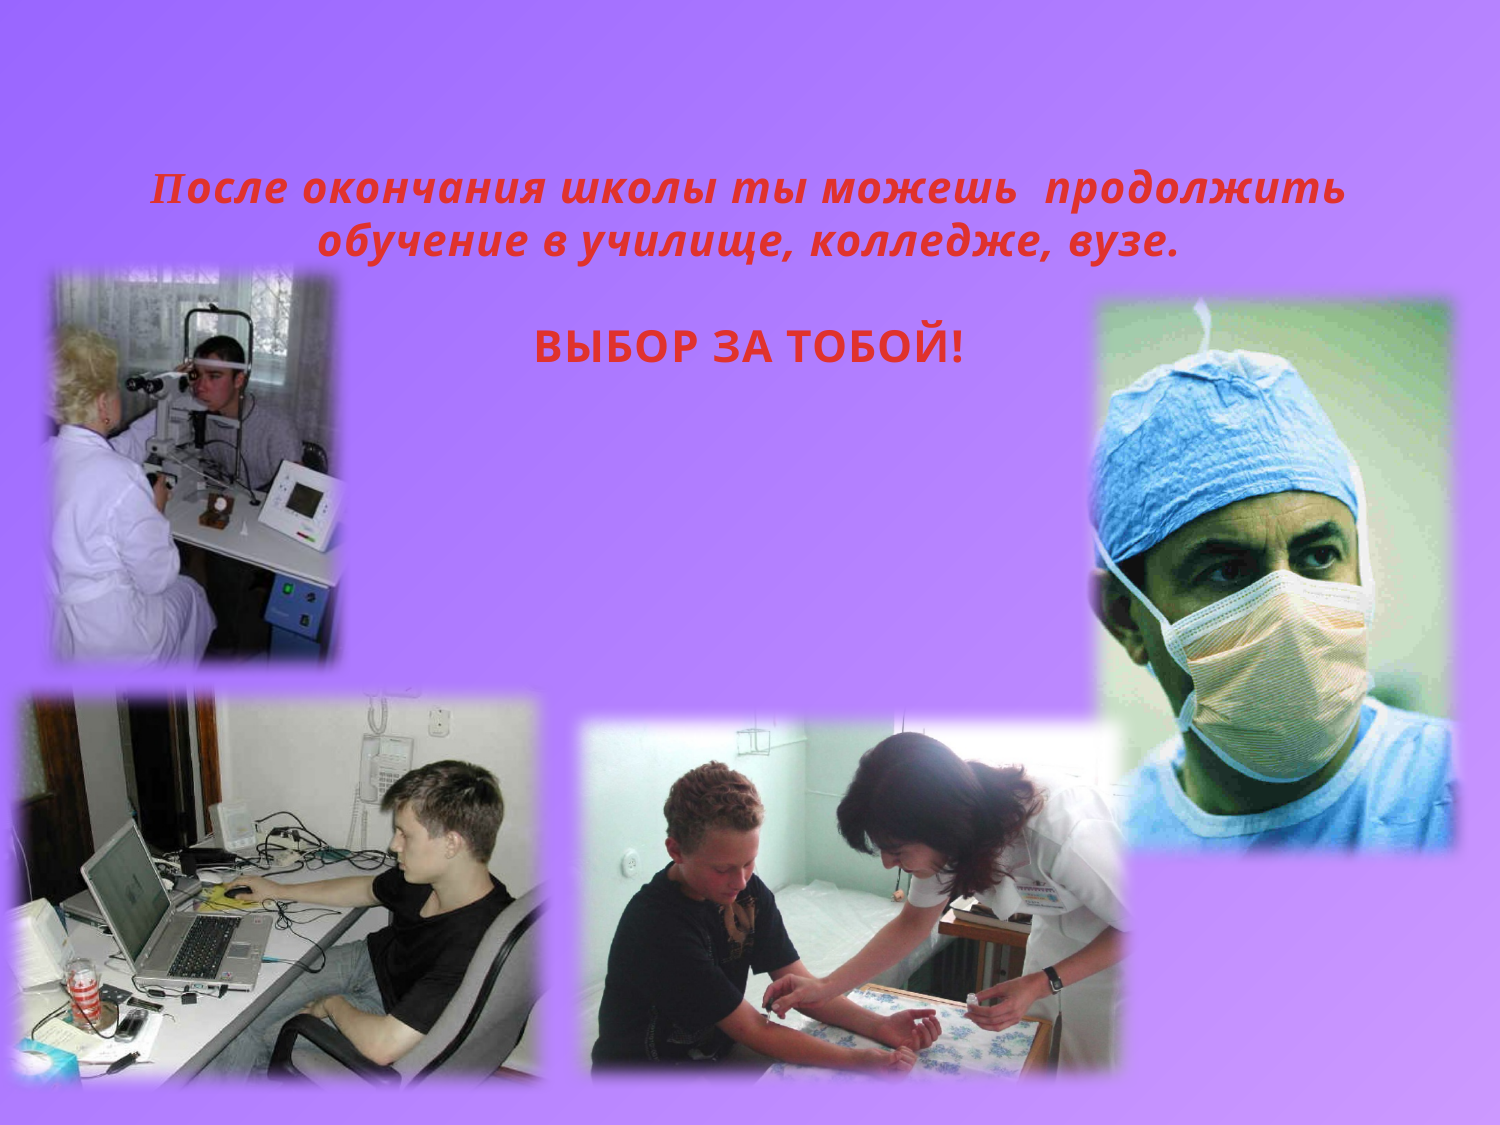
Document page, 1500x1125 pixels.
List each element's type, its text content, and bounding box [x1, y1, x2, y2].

picture [0, 257, 556, 1095]
picture [562, 280, 1471, 1090]
title После окончания школы ты можешь продолжить обучение в училище, колледже, вузе. ВЫБОР ЗА ТОБОЙ! [75, 45, 1425, 446]
